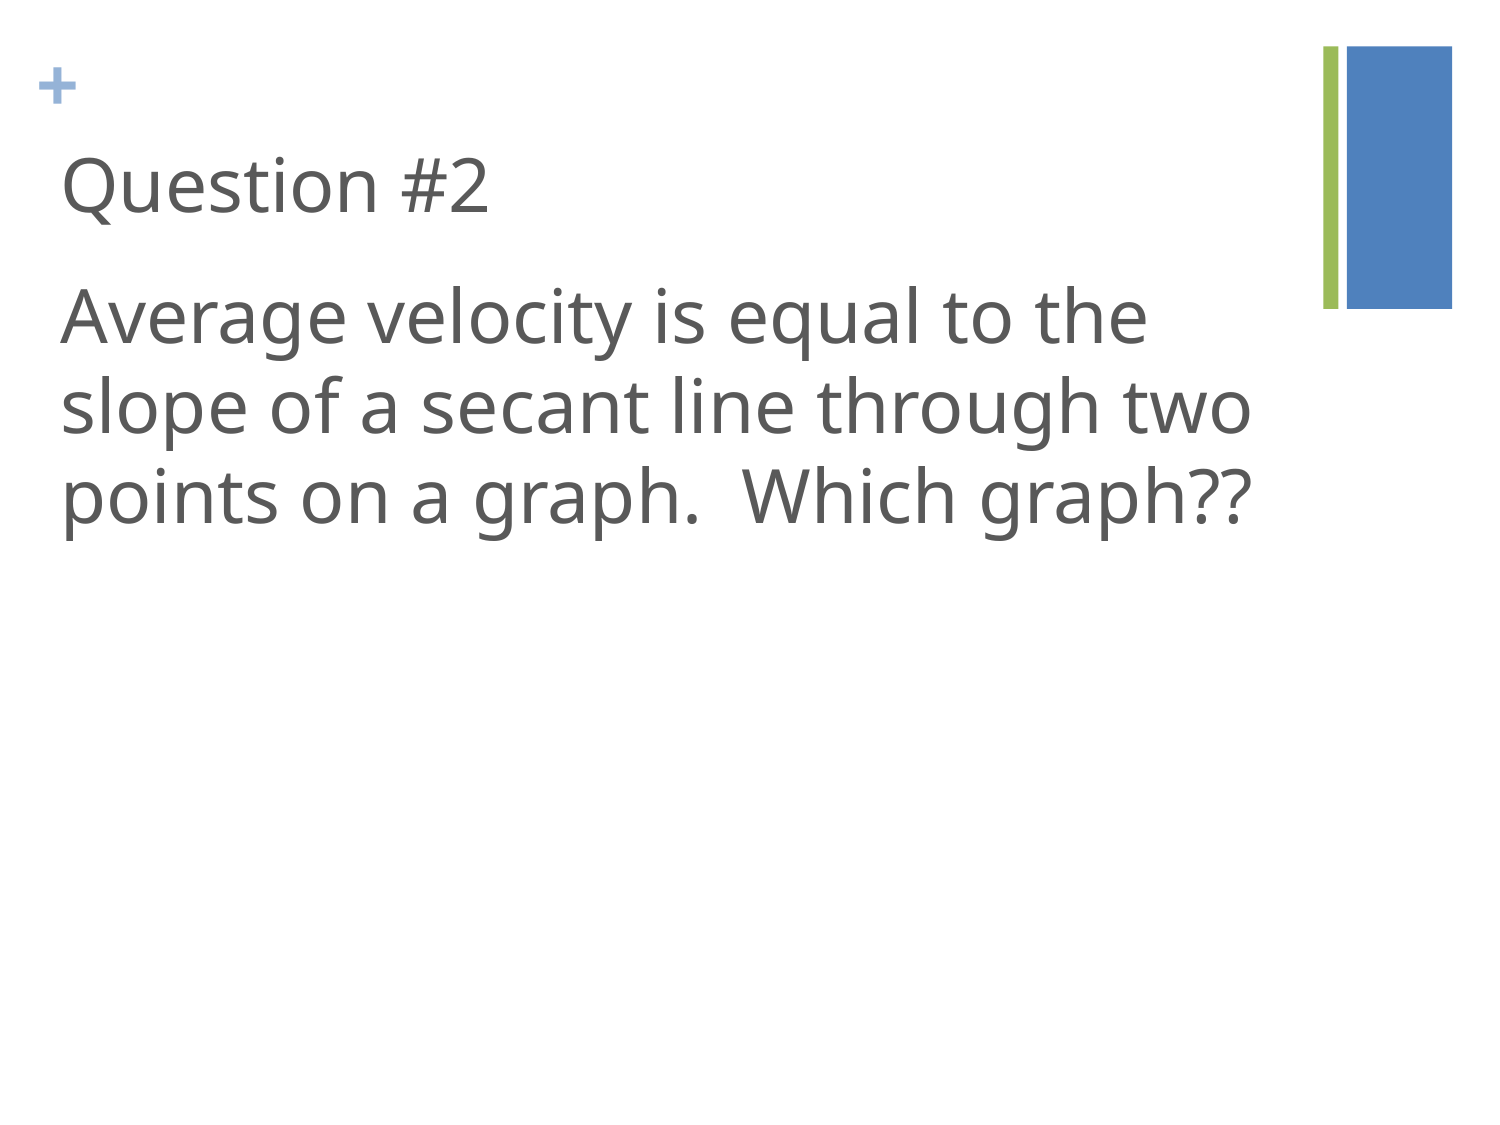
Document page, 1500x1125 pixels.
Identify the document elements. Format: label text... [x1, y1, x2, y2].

list Question #2 Average velocity is equal to the slope of a secant line through two points on a graph. Which graph?? [45, 129, 1285, 810]
